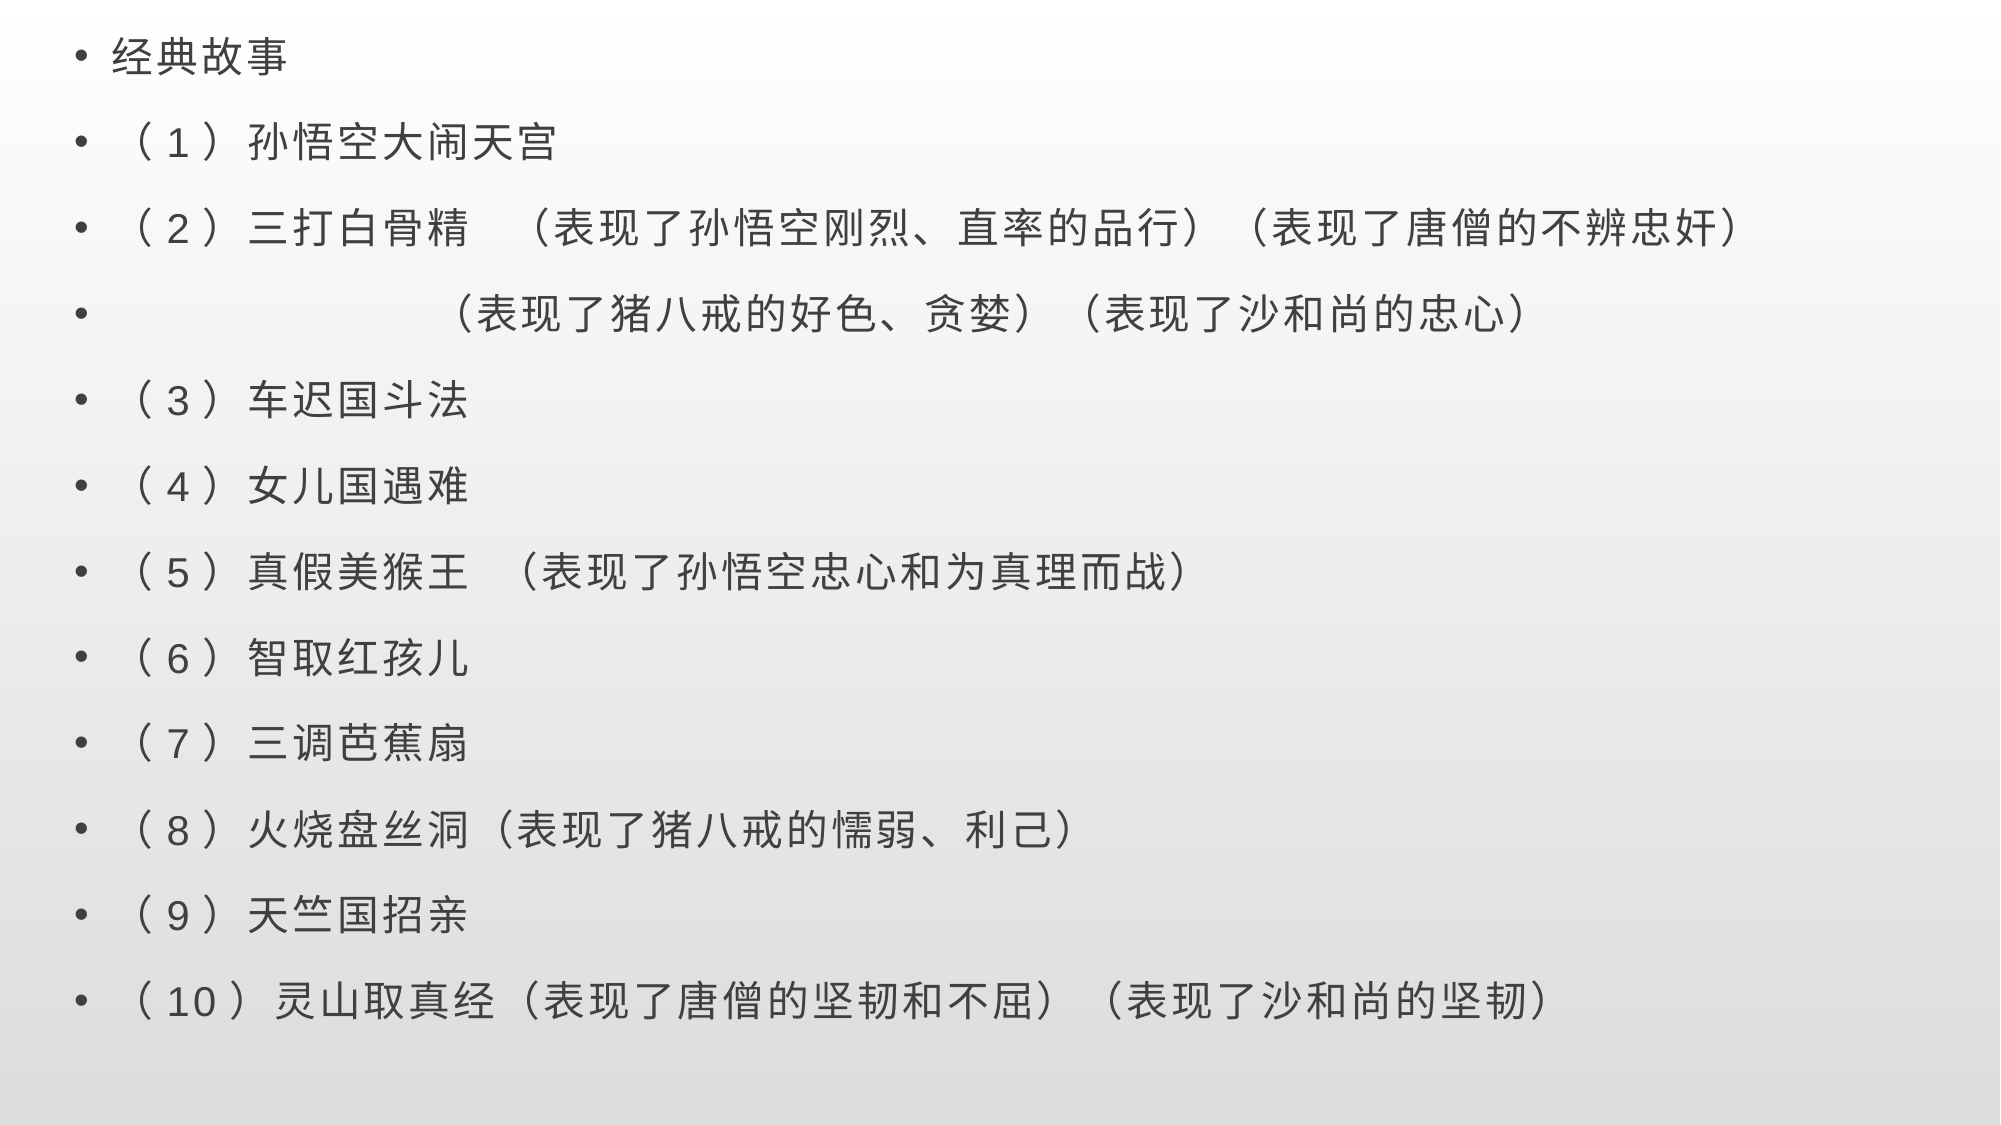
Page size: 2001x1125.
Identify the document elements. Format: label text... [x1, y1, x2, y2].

list 经典故事 （1）孙悟空大闹天宫 （2）三打白骨精 （表现了孙悟空刚烈、直率的品行）（表现了唐僧的不辨忠奸） （表现了猪八戒的好色、贪婪）（表现了沙和尚的忠心） （3）车迟国斗法 （4）女儿国遇难 （5）真假美猴王 （表现了孙悟空忠心和为真理而战） （6）智取红孩儿 （7）三调芭蕉扇 （8）火烧盘丝洞（表现了猪八戒的懦弱、利己） （9）天竺国招亲 （10）灵山取真经（表现了唐僧的坚韧和不屈）（表现了沙和尚的坚韧） [57, 15, 1991, 1118]
